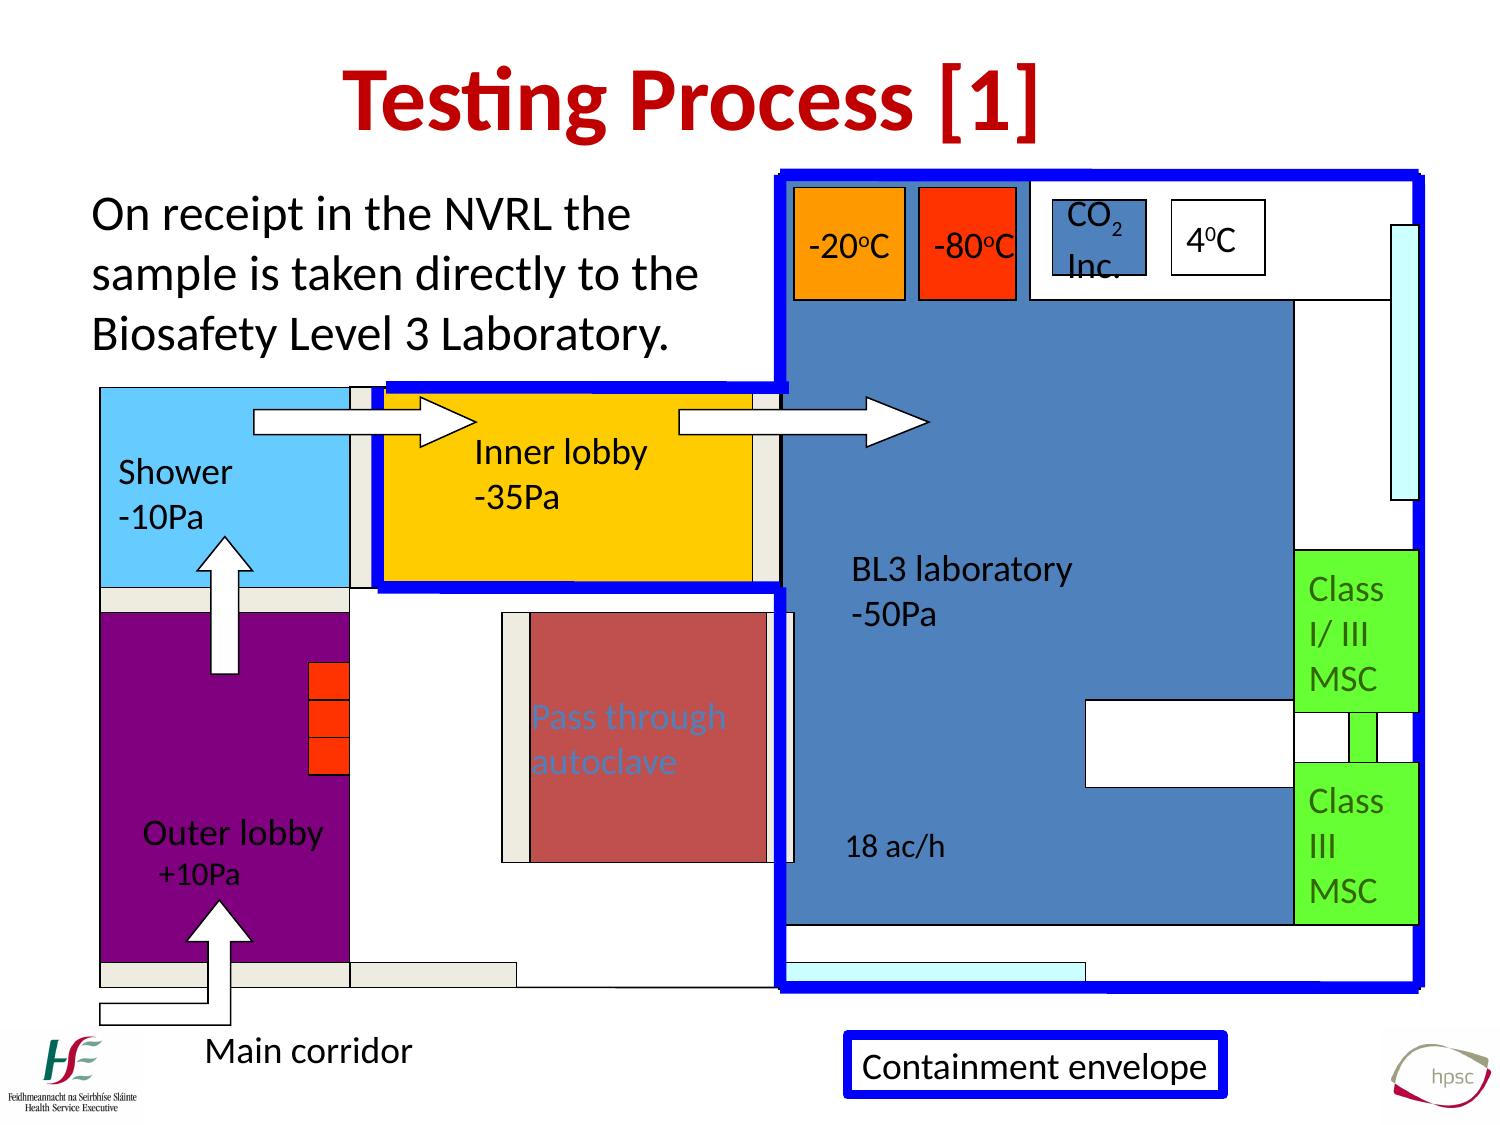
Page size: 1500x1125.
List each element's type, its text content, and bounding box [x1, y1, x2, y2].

text_box [99, 996, 231, 1026]
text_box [99, 174, 376, 988]
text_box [308, 662, 344, 776]
text_box Main corridor [189, 1018, 429, 1079]
picture [1381, 1027, 1500, 1125]
picture [0, 1029, 142, 1125]
title Testing Process [1] [17, 0, 1368, 172]
text_box Containment envelope [845, 1033, 1225, 1097]
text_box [377, 174, 1419, 988]
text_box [349, 224, 372, 988]
text_box [17, 160, 762, 433]
text_box On receipt in the NVRL the sample is taken directly to the Biosafety Level 3 Laboratory. [76, 172, 373, 368]
